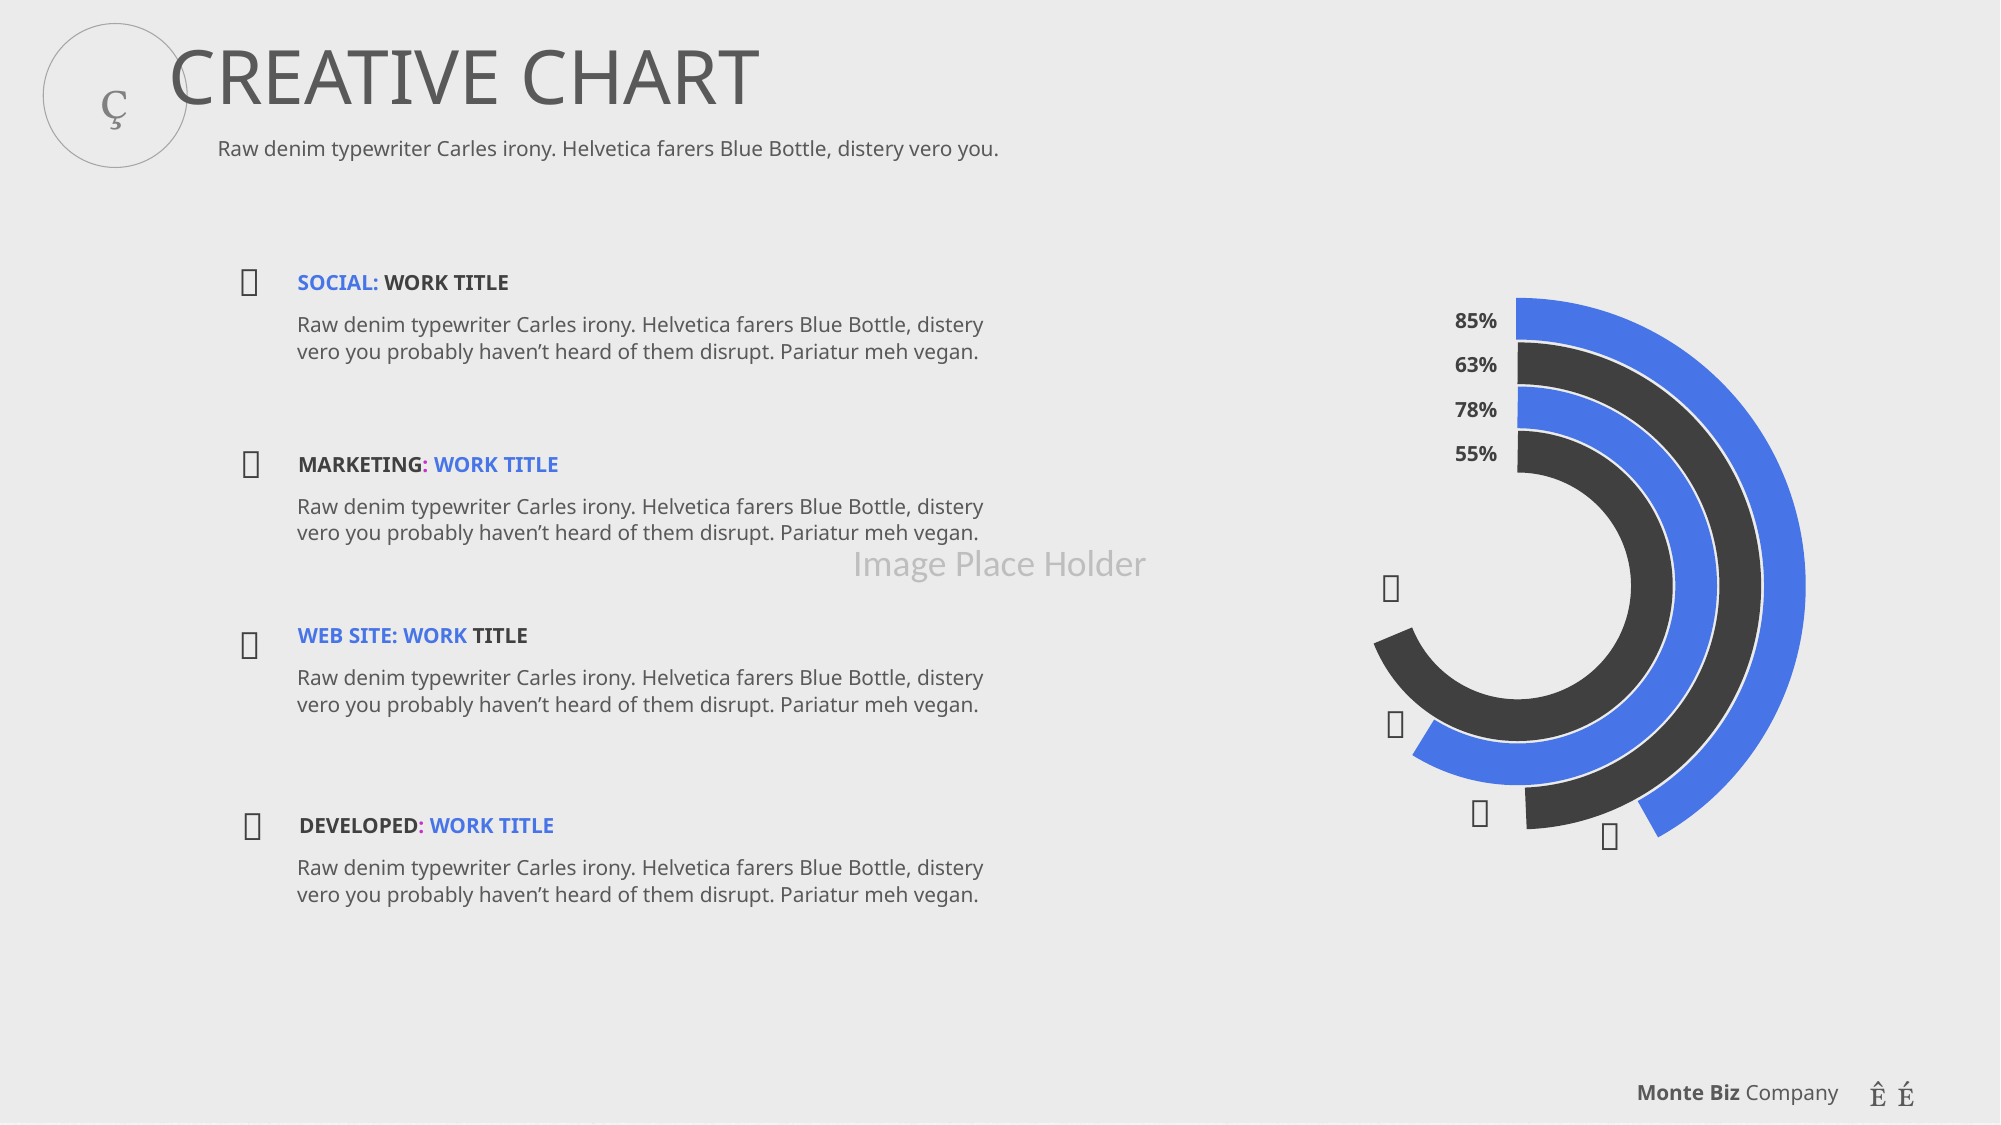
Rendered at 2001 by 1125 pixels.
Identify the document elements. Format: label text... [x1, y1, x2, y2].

text_box [0, 0, 2000, 1123]
text_box 85% [1440, 300, 1513, 341]
text_box Monte Biz Company [1622, 1071, 1854, 1112]
text_box [1422, 406, 1697, 765]
text_box [1517, 362, 1741, 809]
text_box  [1583, 805, 1637, 866]
text_box  [42, 22, 182, 169]
text_box 63% [1440, 344, 1513, 385]
text_box 55% [1440, 433, 1513, 473]
text_box   [1854, 1061, 1979, 1122]
text_box [1516, 318, 1786, 820]
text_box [216, 251, 1042, 915]
text_box [1392, 451, 1653, 721]
text_box Raw denim typewriter Carles irony. Helvetica farers Blue Bottle, distery vero you. [202, 128, 1014, 169]
text_box 78% [1440, 388, 1513, 429]
text_box  [1365, 557, 1418, 618]
text_box  [1453, 782, 1507, 843]
text_box  [1369, 693, 1422, 753]
text_box CREATIVE CHART [153, 22, 776, 127]
